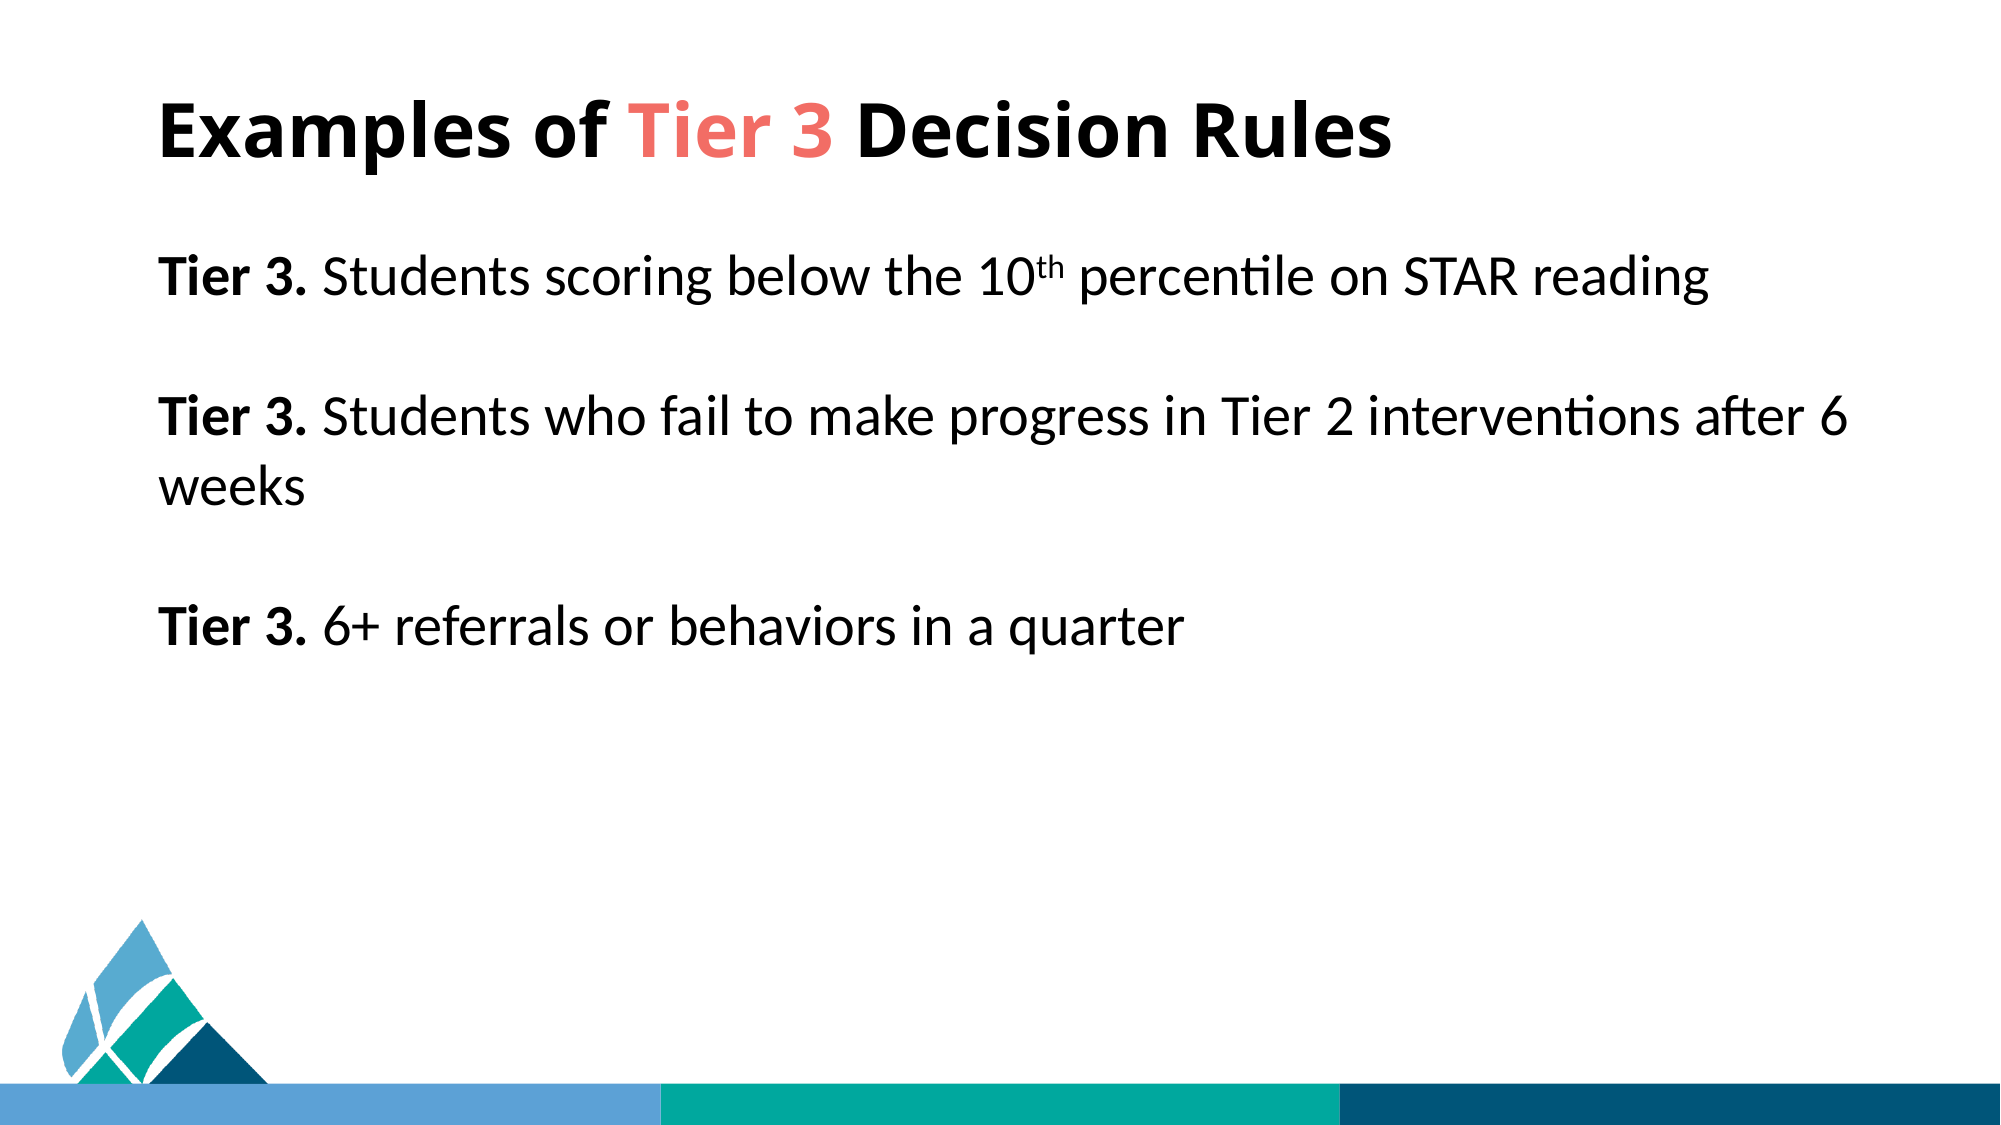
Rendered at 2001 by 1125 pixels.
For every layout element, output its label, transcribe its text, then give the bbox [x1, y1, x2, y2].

picture [62, 919, 268, 1084]
title Examples of Tier 3 Decision Rules [137, 59, 1863, 195]
text_box Tier 3. Students scoring below the 10th percentile on STAR reading Tier 3. Students who fail to make progress in Tier 2 interventions after 6 weeks Tier 3. 6+ referrals or behaviors in a quarter [138, 217, 1949, 932]
